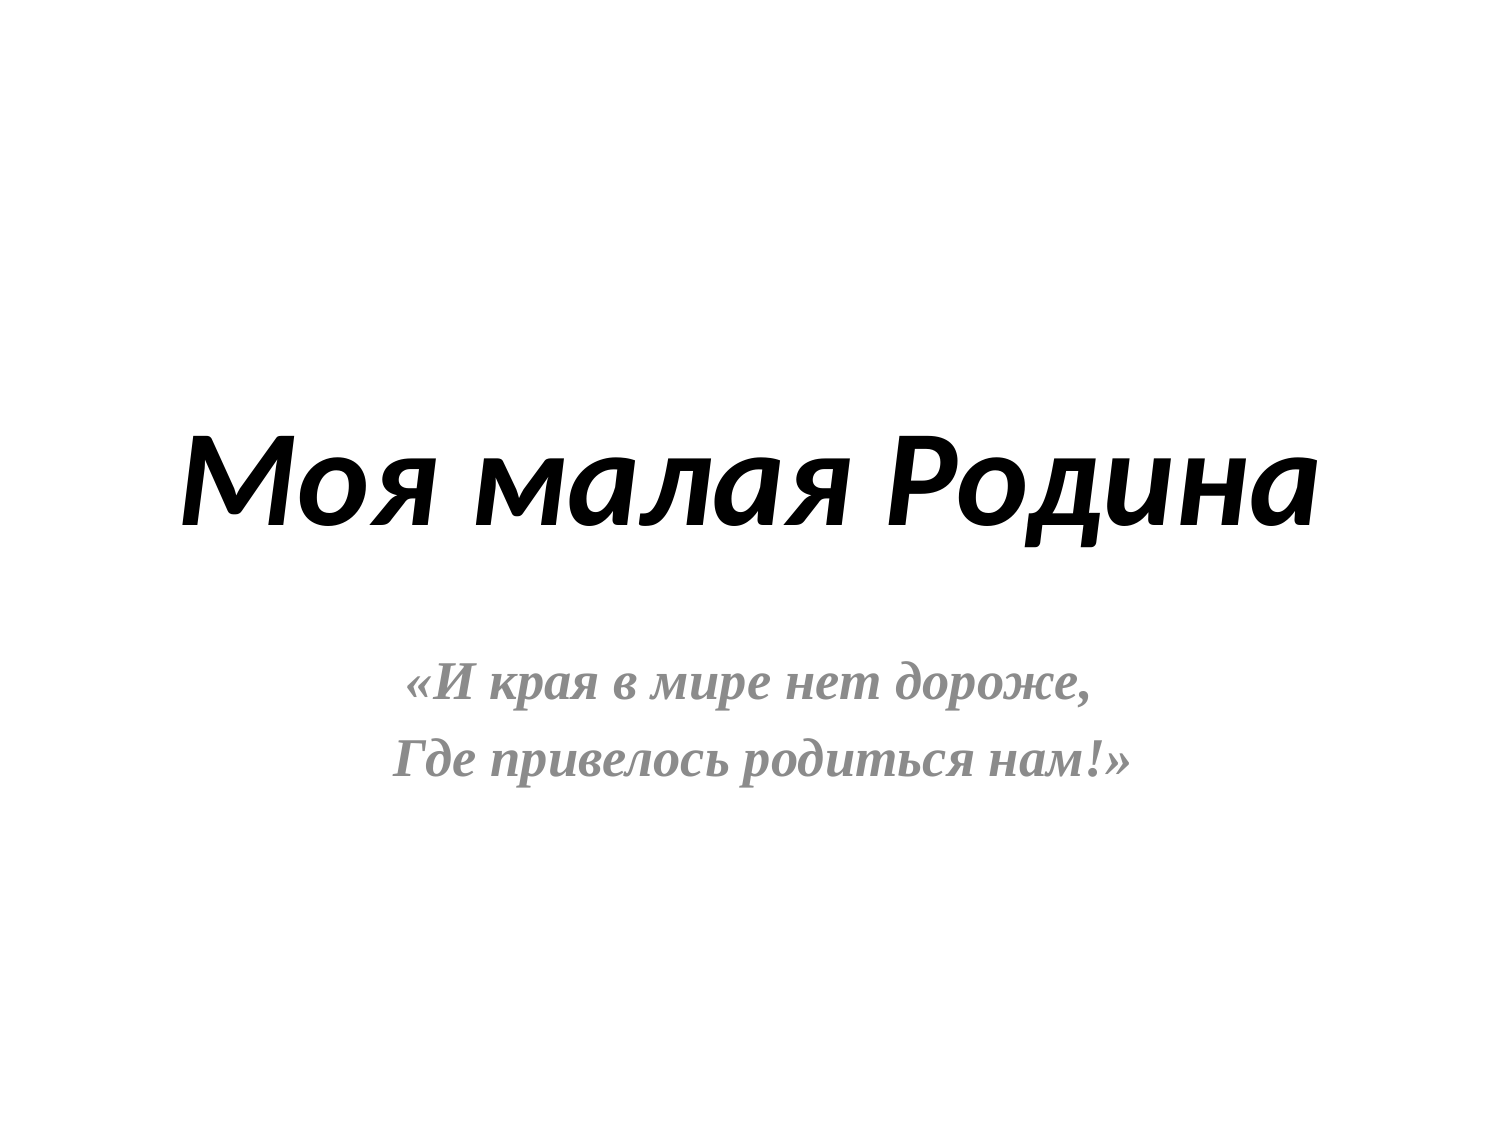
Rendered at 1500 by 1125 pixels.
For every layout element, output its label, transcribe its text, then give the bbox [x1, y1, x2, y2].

subtitle «И края в мире нет дороже, Где привелось родиться нам!» [225, 637, 1275, 925]
title Моя малая Родина [112, 349, 1388, 591]
